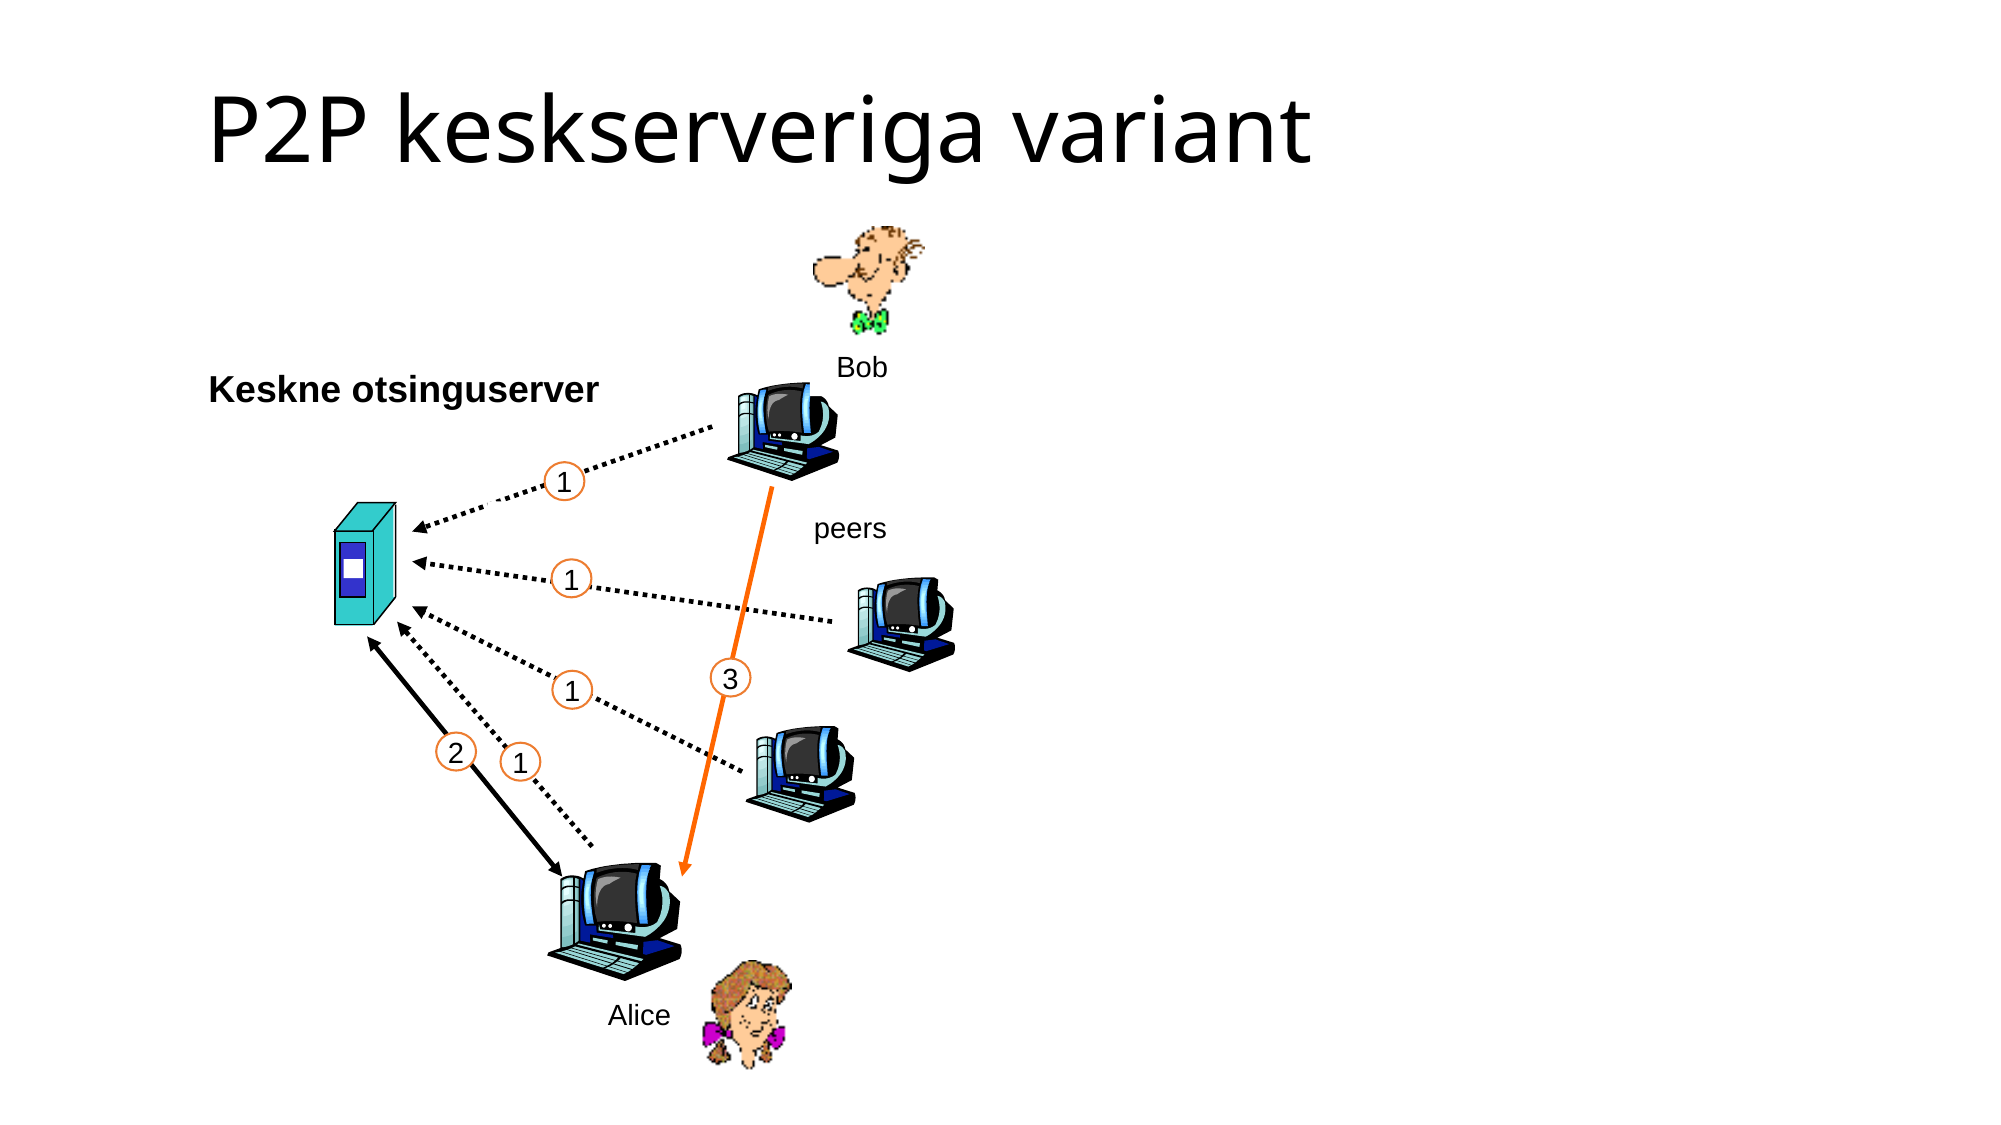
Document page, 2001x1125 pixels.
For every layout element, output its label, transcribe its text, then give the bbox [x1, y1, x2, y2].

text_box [191, 226, 957, 1074]
title P2P keskserveriga variant [191, 39, 1467, 227]
